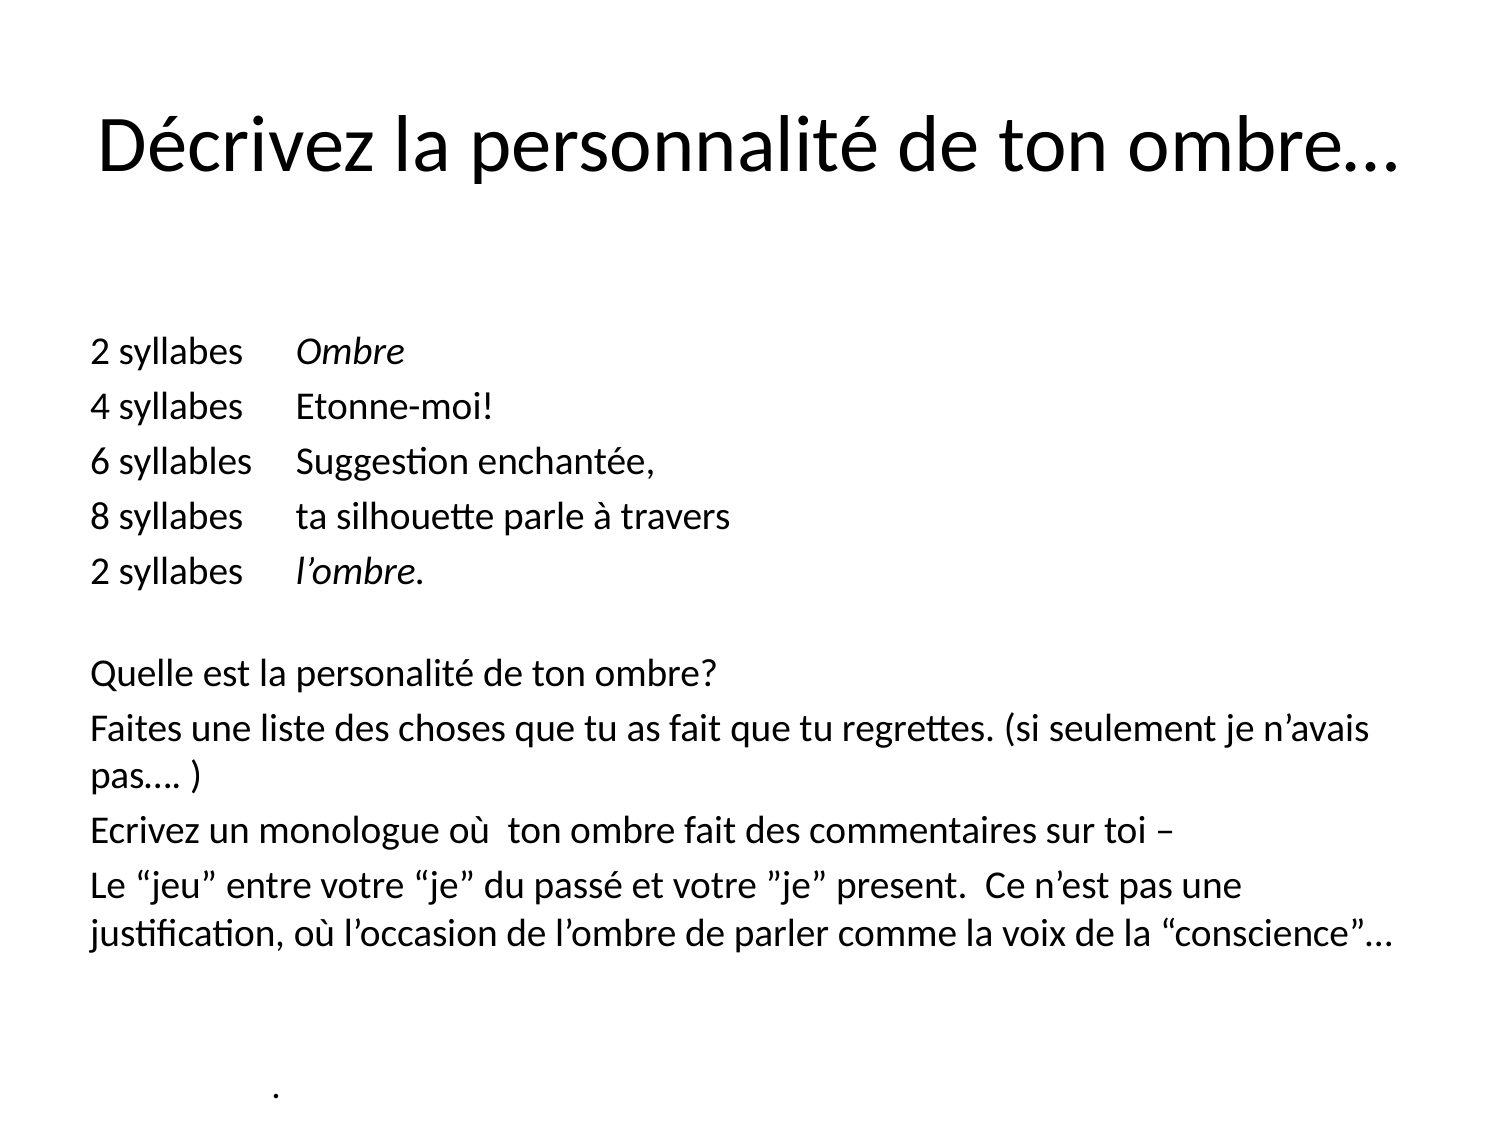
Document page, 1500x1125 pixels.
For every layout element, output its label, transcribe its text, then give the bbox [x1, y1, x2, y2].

title Décrivez la personnalité de ton ombre… [75, 45, 1425, 233]
text_box . [257, 1053, 297, 1114]
list 2 syllabes Ombre 4 syllabes Etonne-moi! 6 syllables Suggestion enchantée, 8 syllabes ta silhouette parle à travers 2 syllabes l’ombre. Quelle est la personalité de ton ombre? Faites une liste des choses que tu as fait que tu regrettes. (si seulement je n’avais pas…. ) Ecrivez un monologue où ton ombre fait des commentaires sur toi – Le “jeu” entre votre “je” du passé et votre ”je” present. Ce n’est pas une justification, où l’occasion de l’ombre de parler comme la voix de la “conscience”… [75, 262, 1425, 1005]
